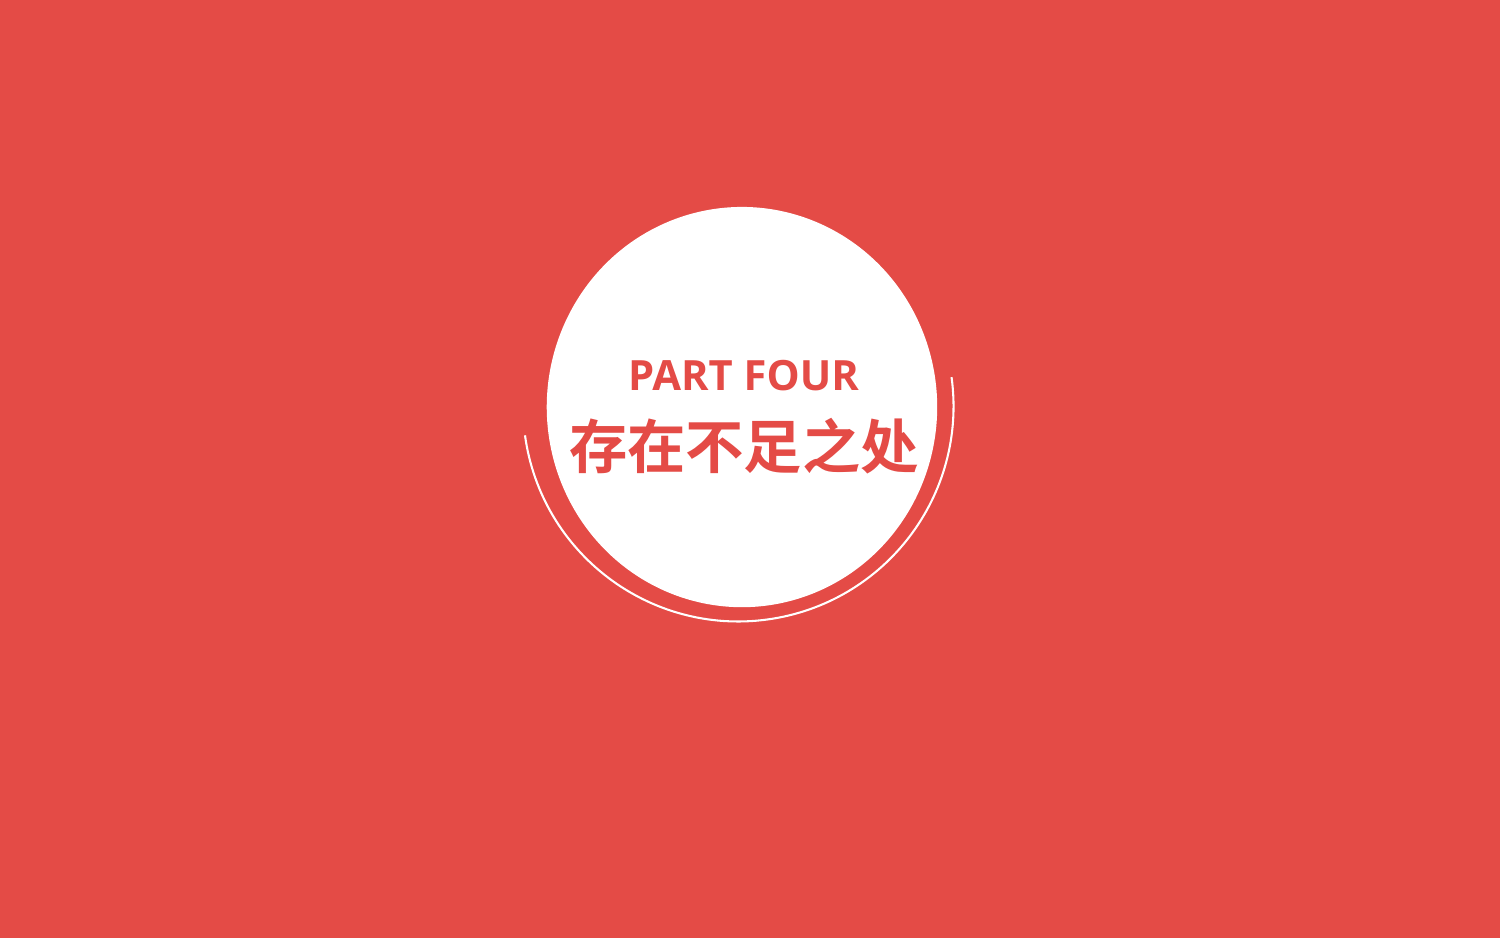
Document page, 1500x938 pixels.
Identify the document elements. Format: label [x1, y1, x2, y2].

text_box [469, 137, 1007, 675]
